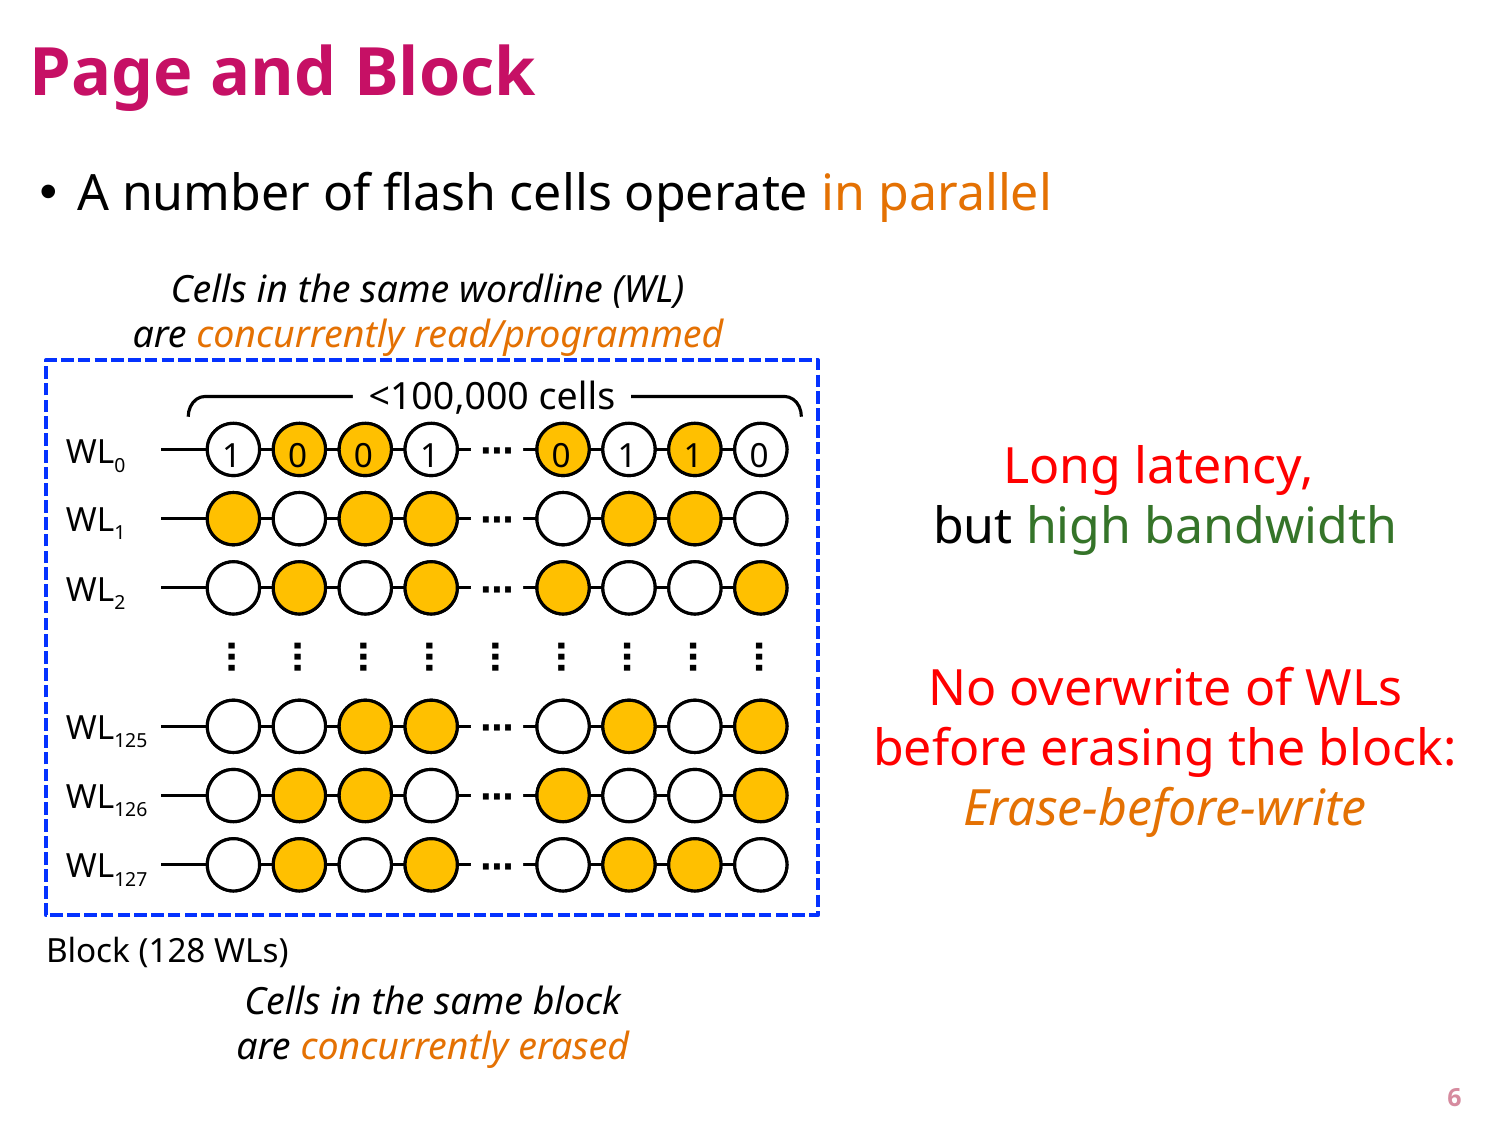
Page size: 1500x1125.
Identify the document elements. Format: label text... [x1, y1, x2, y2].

title Page and Block [0, 1, 1500, 135]
text_box Cells in the same block are concurrently erased [84, 977, 781, 1068]
list A number of flash cells operate in parallel [24, 159, 1476, 1043]
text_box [161, 838, 787, 891]
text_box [161, 769, 787, 822]
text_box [161, 492, 787, 545]
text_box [161, 423, 787, 476]
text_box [161, 561, 787, 614]
text_box Block (128 WLs) [46, 929, 330, 970]
text_box No overwrite of WLs before erasing the block: Erase-before-write [839, 647, 1491, 843]
text_box [46, 360, 819, 916]
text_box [207, 630, 787, 684]
text_box Cells in the same wordline (WL) are concurrently read/programmed [84, 265, 781, 356]
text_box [161, 700, 787, 753]
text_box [188, 371, 802, 418]
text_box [205, 427, 786, 480]
text_box Long latency, but high bandwidth [869, 426, 1462, 561]
slide_number 6 [1140, 1068, 1477, 1125]
